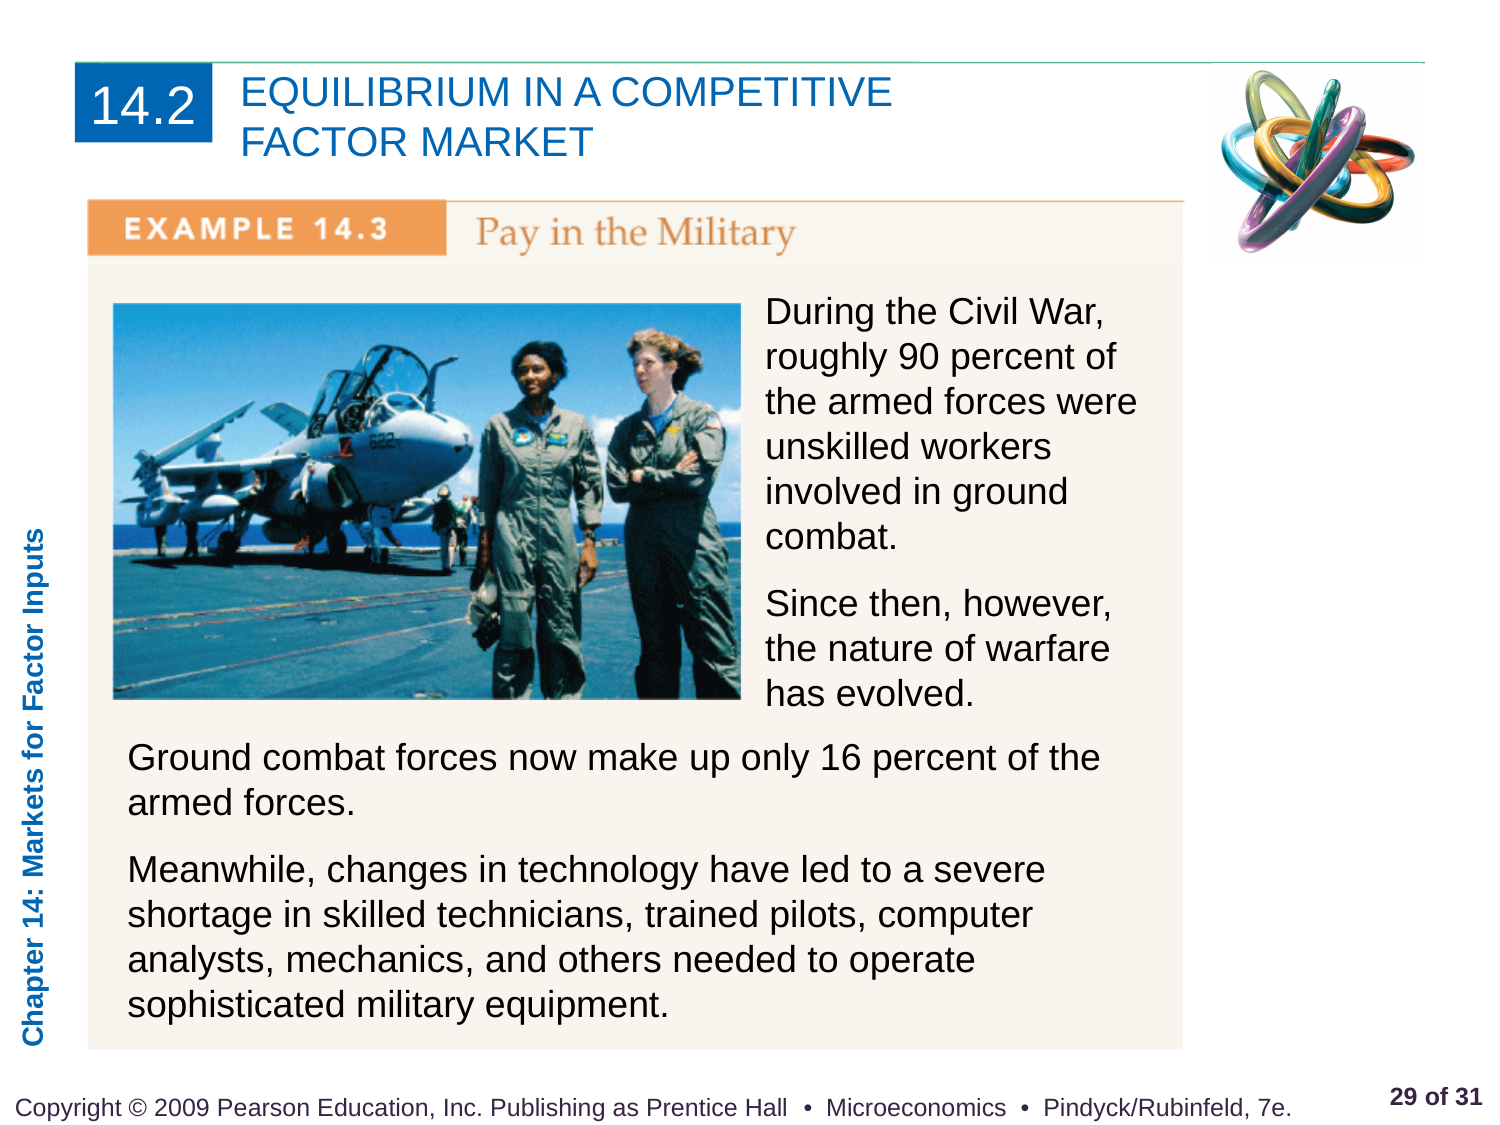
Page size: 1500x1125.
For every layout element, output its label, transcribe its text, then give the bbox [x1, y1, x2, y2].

text_box Ground combat forces now make up only 16 percent of the armed forces. Meanwhile, changes in technology have led to a severe shortage in skilled technicians, trained pilots, computer analysts, mechanics, and others needed to operate sophisticated military equipment. [112, 725, 1163, 1090]
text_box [1420, 62, 1426, 69]
text_box During the Civil War, roughly 90 percent of the armed forces were unskilled workers involved in ground combat. Since then, however, the nature of warfare has evolved. [112, 279, 1163, 725]
picture [1212, 63, 1422, 263]
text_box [74, 62, 1213, 143]
picture [112, 302, 743, 701]
text_box [87, 273, 1183, 1050]
picture [87, 199, 1185, 265]
